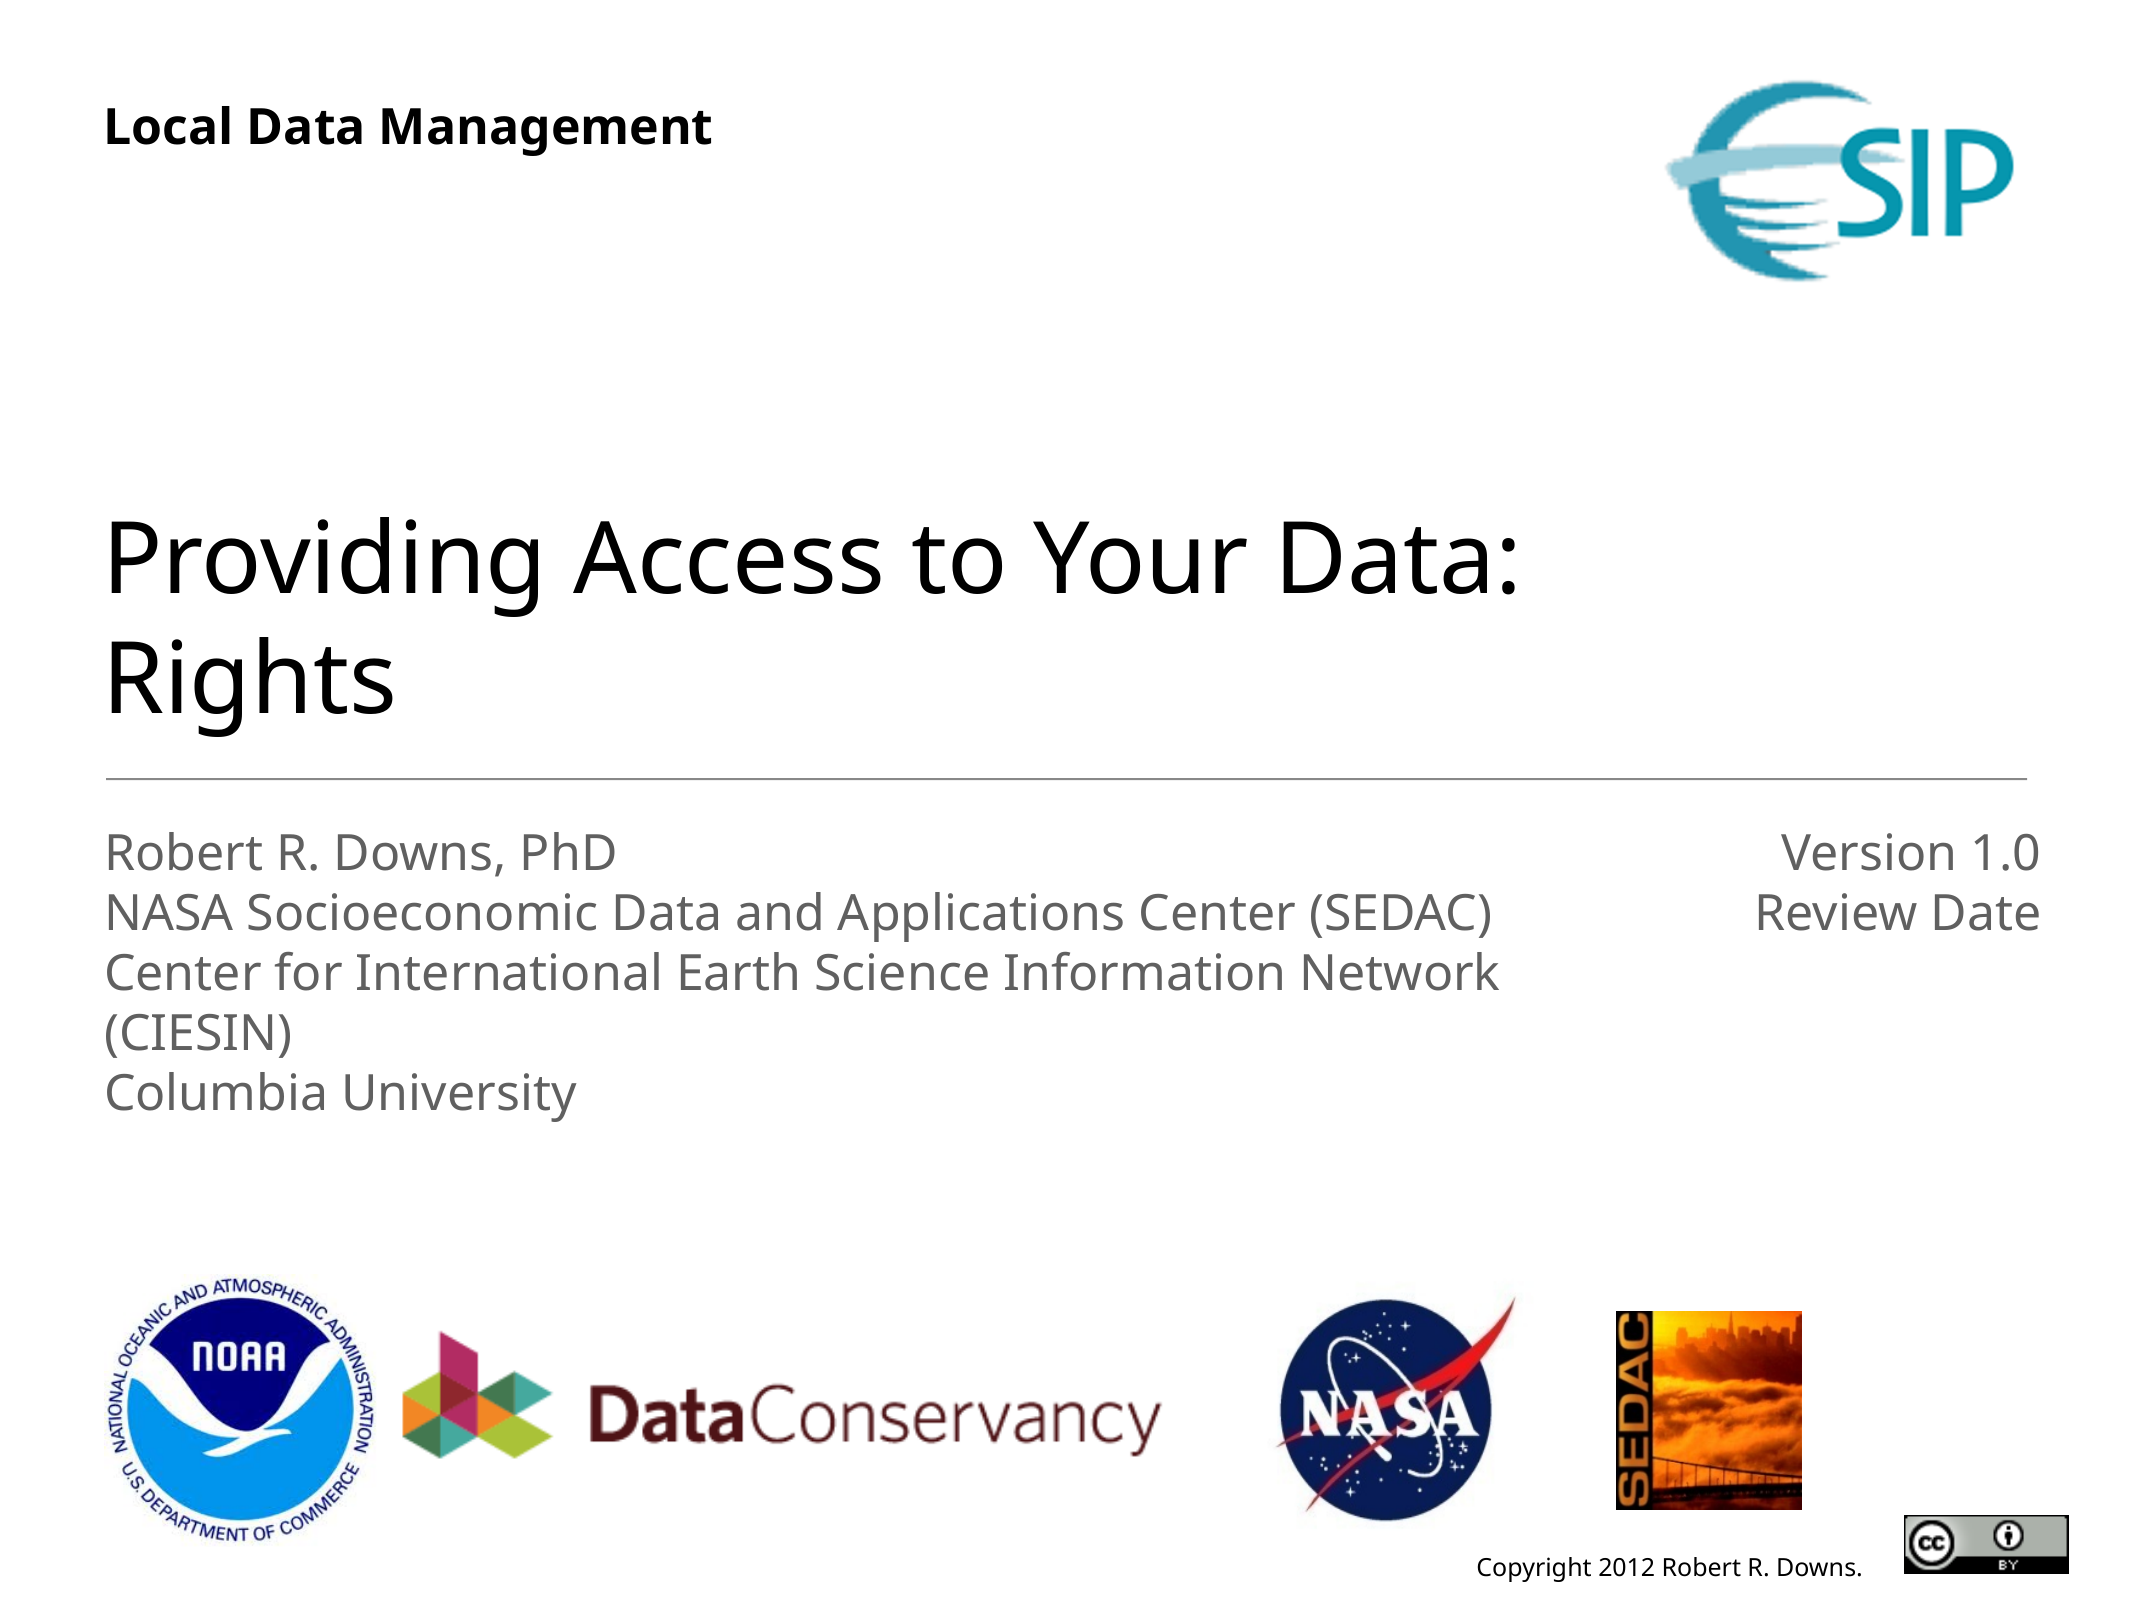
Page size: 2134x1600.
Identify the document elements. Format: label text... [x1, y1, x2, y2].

text_box Version 1.0 Review Date [1079, 812, 2050, 1163]
list Robert R. Downs, PhD NASA Socioeconomic Data and Applications Center (SEDAC) Center for International Earth Science Information Network (CIESIN) Columbia University [95, 812, 1667, 1334]
text_box Local Data Management [88, 87, 742, 163]
picture [1616, 1311, 1802, 1510]
picture [1178, 1259, 1590, 1547]
picture [103, 1274, 377, 1548]
picture [1654, 62, 2030, 220]
picture [399, 1324, 1167, 1461]
picture [1903, 1515, 2069, 1574]
title Providing Access to Your Data: Rights [93, 220, 2040, 742]
text_box Copyright 2012 Robert R. Downs. [1461, 1544, 1879, 1590]
